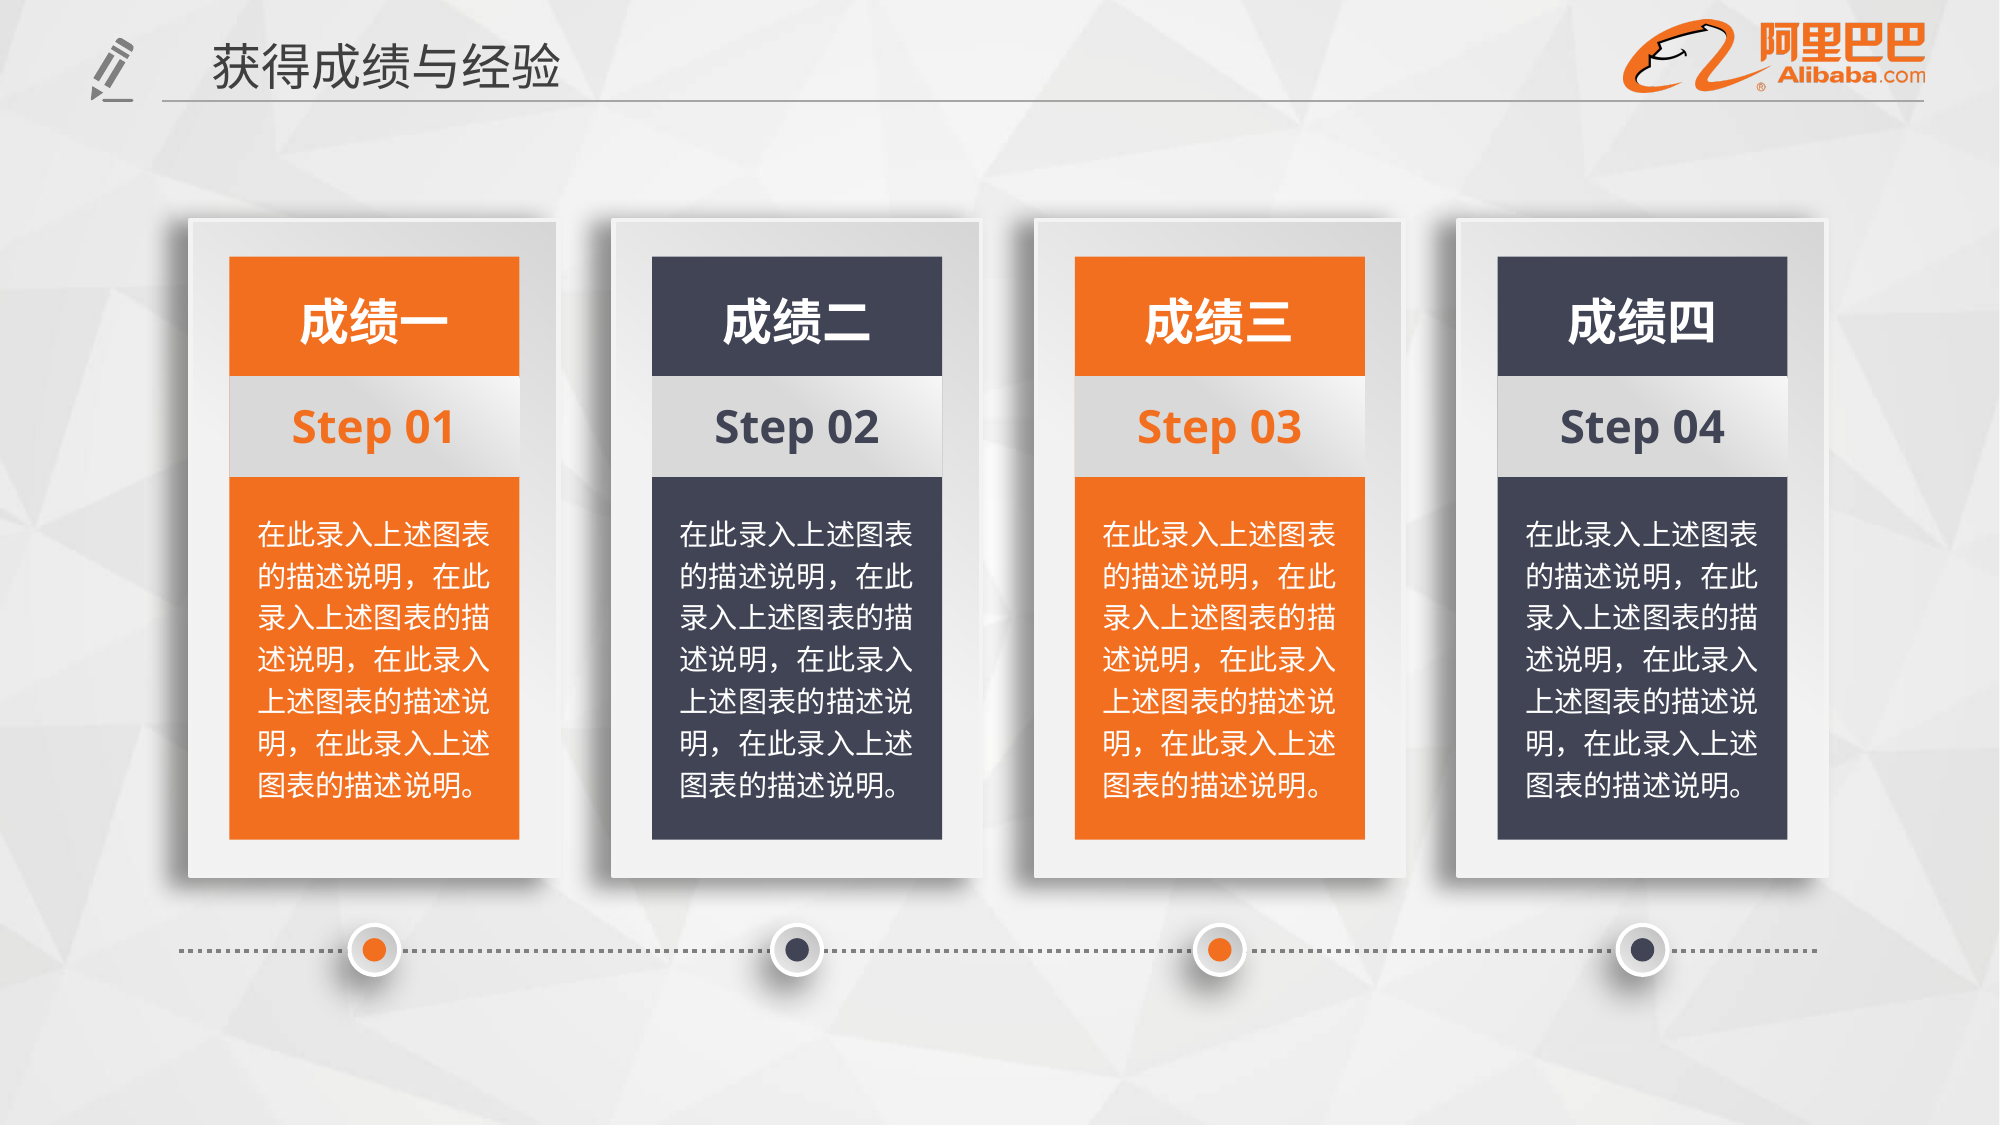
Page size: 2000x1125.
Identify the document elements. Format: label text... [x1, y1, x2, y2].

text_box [1035, 219, 1405, 877]
text_box [93, 52, 115, 82]
picture [0, 0, 2000, 1125]
text_box [115, 37, 134, 52]
text_box [110, 45, 130, 59]
text_box 获得成绩与经验 [196, 28, 577, 100]
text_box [1458, 219, 1827, 877]
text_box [1617, 924, 1668, 975]
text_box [612, 219, 982, 877]
text_box [102, 98, 134, 102]
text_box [349, 924, 400, 975]
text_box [771, 924, 823, 975]
text_box [104, 59, 126, 89]
text_box [90, 86, 104, 101]
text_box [190, 219, 559, 877]
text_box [1194, 924, 1245, 975]
